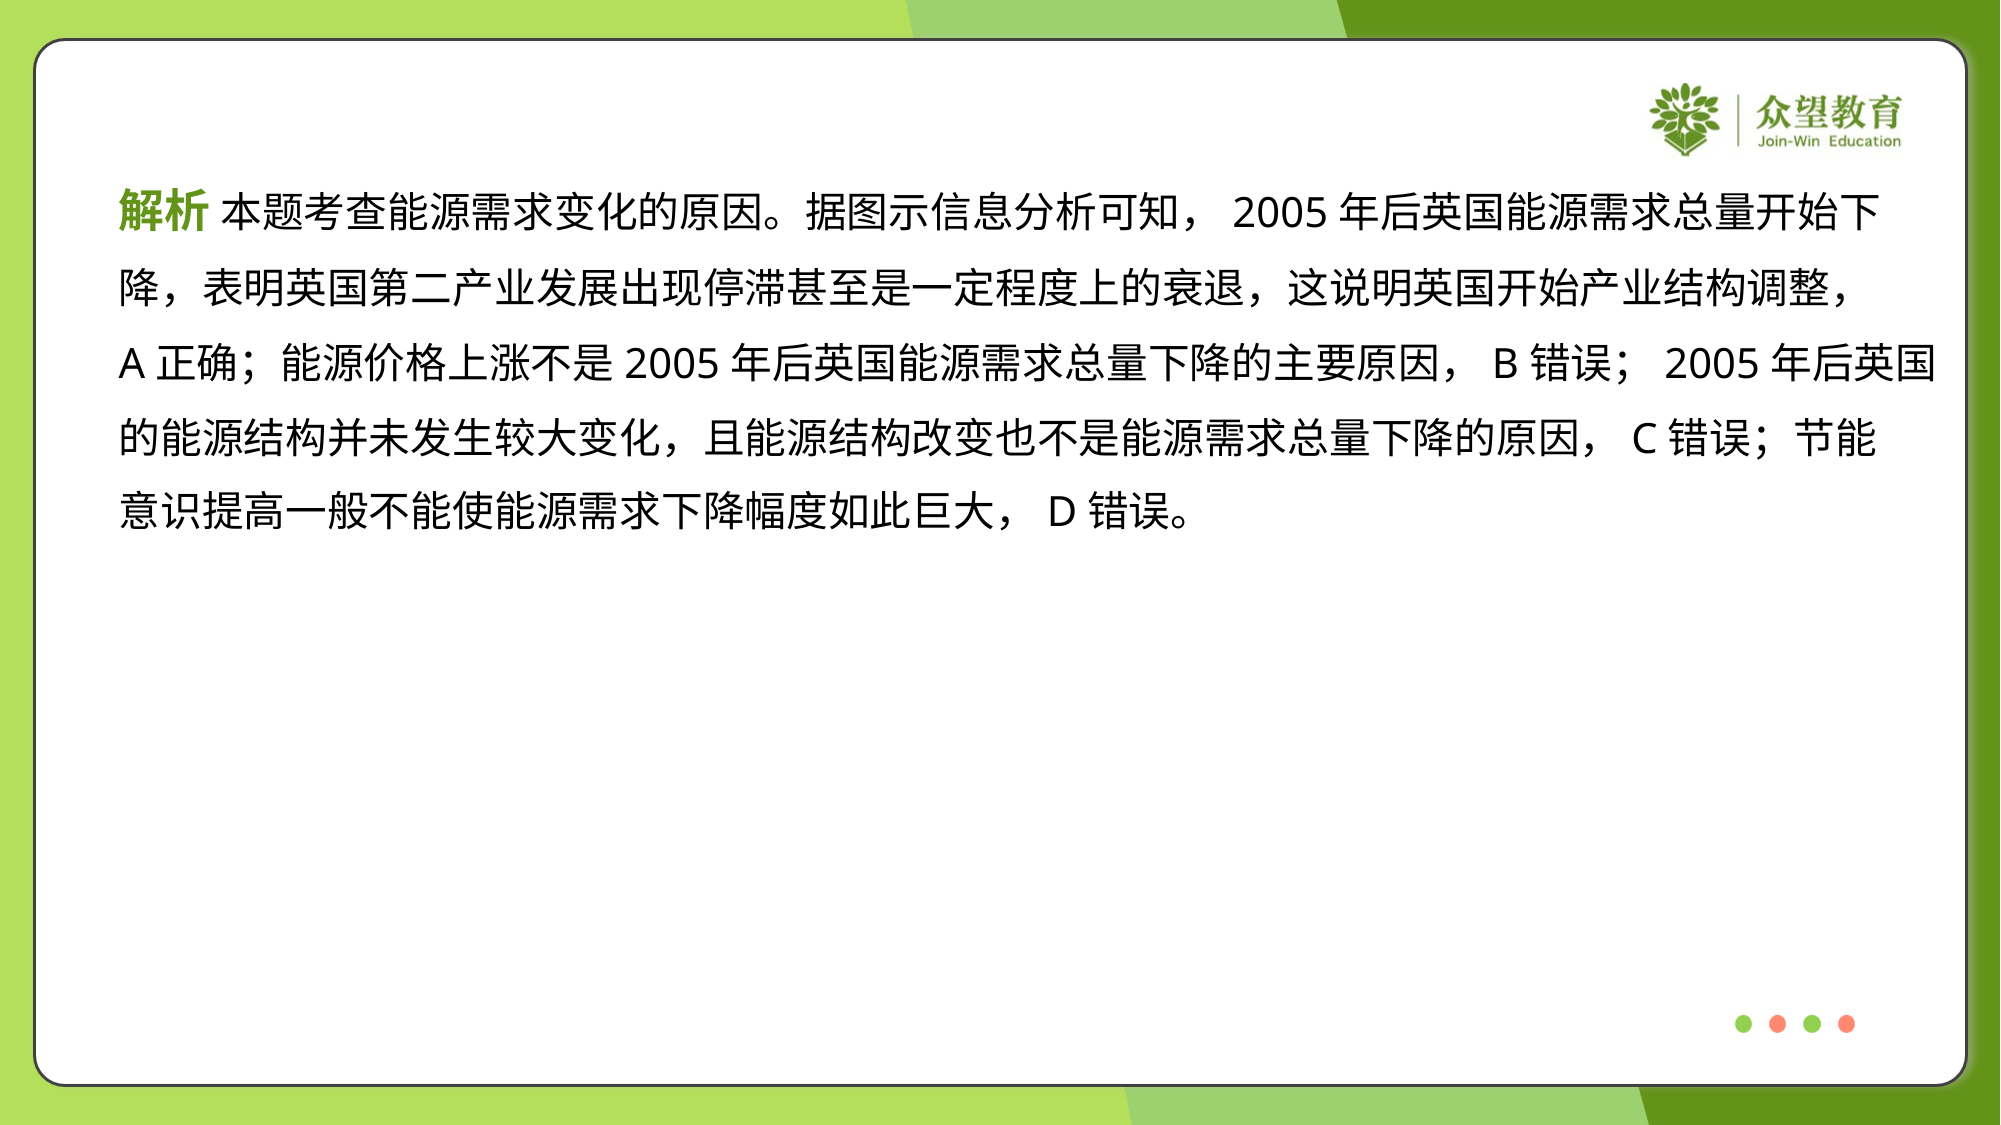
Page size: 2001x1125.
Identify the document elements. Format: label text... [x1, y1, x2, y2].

picture [0, 0, 2000, 1125]
text_box 解析 本题考查能源需求变化的原因。据图示信息分析可知，2005年后英国能源需求总量开始下 降，表明英国第二产业发展出现停滞甚至是一定程度上的衰退，这说明英国开始产业结构调整， A正确；能源价格上涨不是2005年后英国能源需求总量下降的主要原因，B错误；2005年后英国 的能源结构并未发生较大变化，且能源结构改变也不是能源需求总量下降的原因，C错误；节能 意识提高一般不能使能源需求下降幅度如此巨大，D错误。 [118, 159, 1883, 527]
